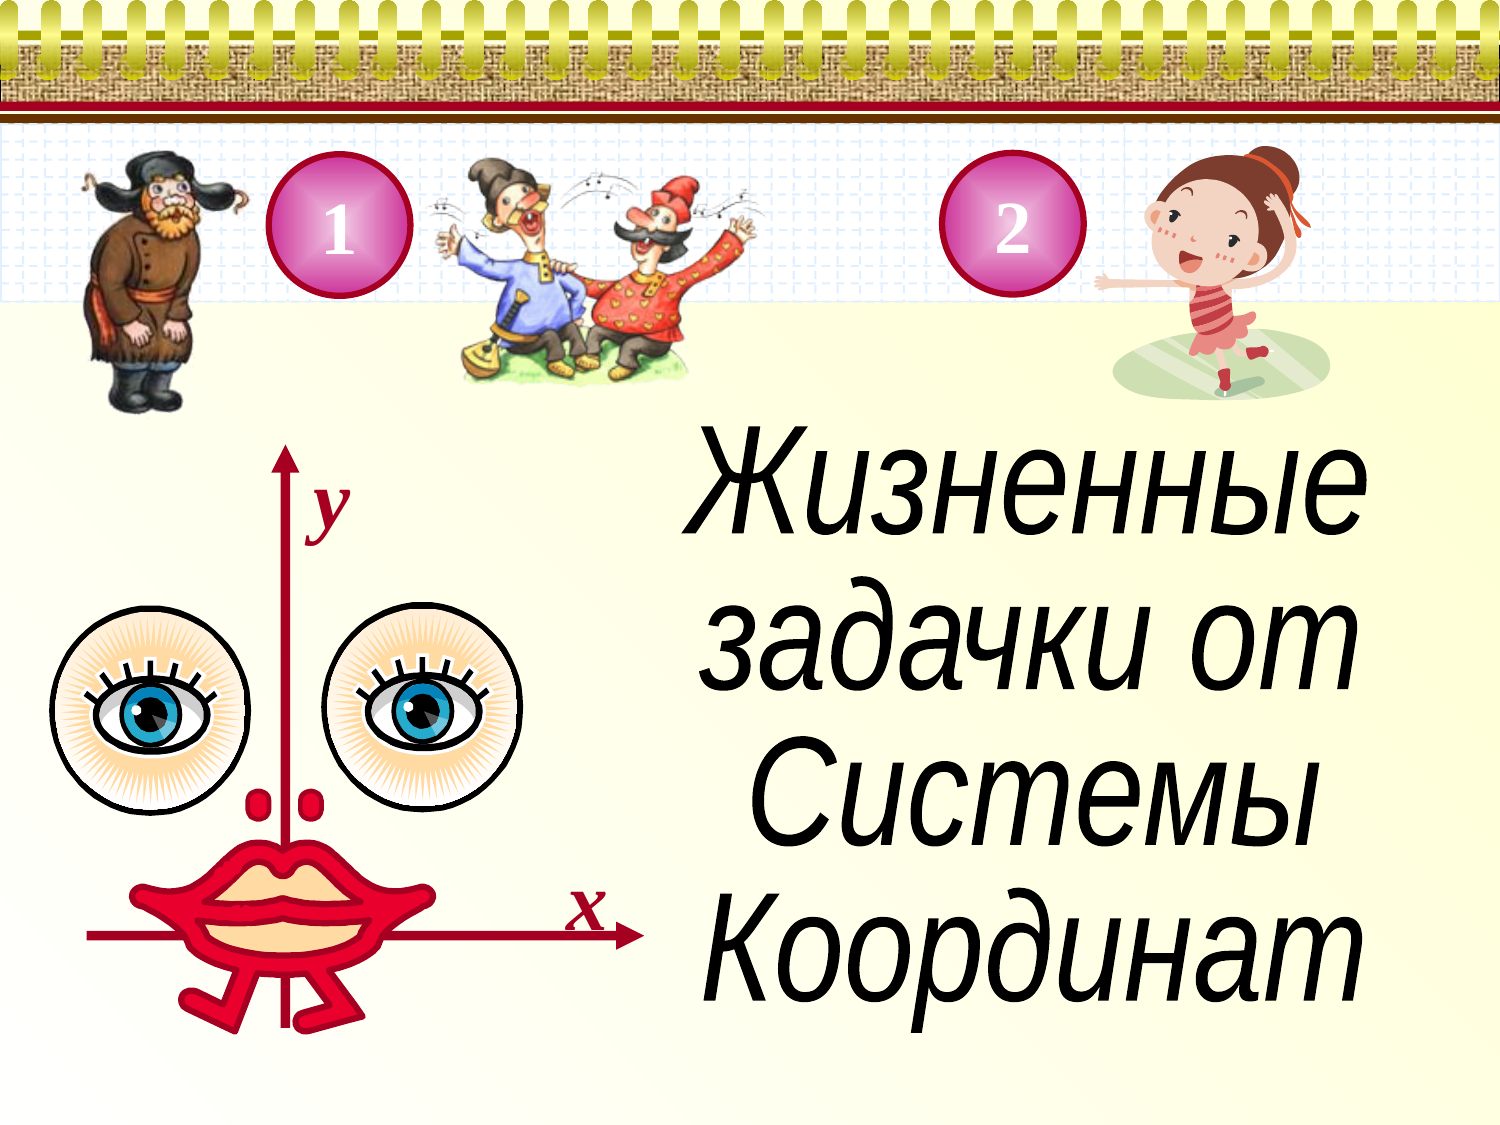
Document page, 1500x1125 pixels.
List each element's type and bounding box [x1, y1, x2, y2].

picture [411, 108, 780, 440]
text_box [47, 437, 645, 1033]
text_box [785, 123, 1500, 303]
picture [35, 145, 294, 419]
text_box [0, 0, 1500, 80]
picture [1093, 145, 1331, 401]
text_box [0, 123, 406, 303]
text_box [0, 87, 1500, 119]
